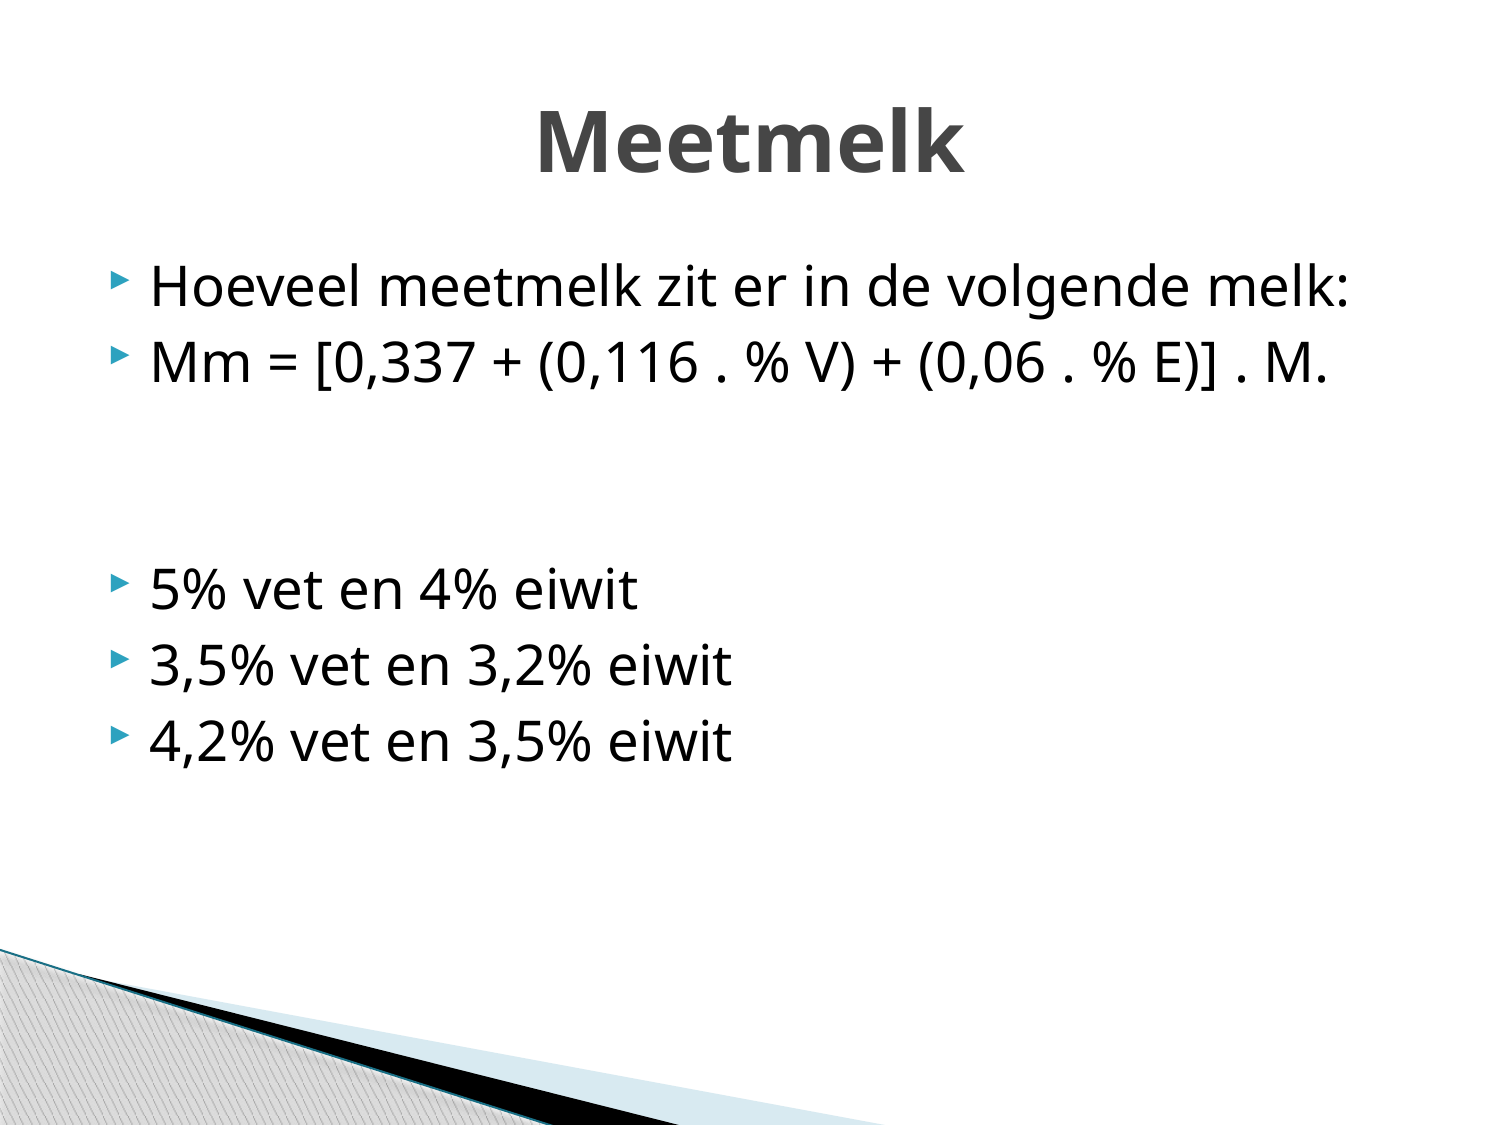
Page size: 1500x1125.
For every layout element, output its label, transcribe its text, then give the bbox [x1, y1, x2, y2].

title Meetmelk [75, 45, 1425, 233]
list Hoeveel meetmelk zit er in de volgende melk: Mm = [0,337 + (0,116 . % V) + (0,06 . % E)] . M. 5% vet en 4% eiwit 3,5% vet en 3,2% eiwit 4,2% vet en 3,5% eiwit [75, 243, 1425, 986]
